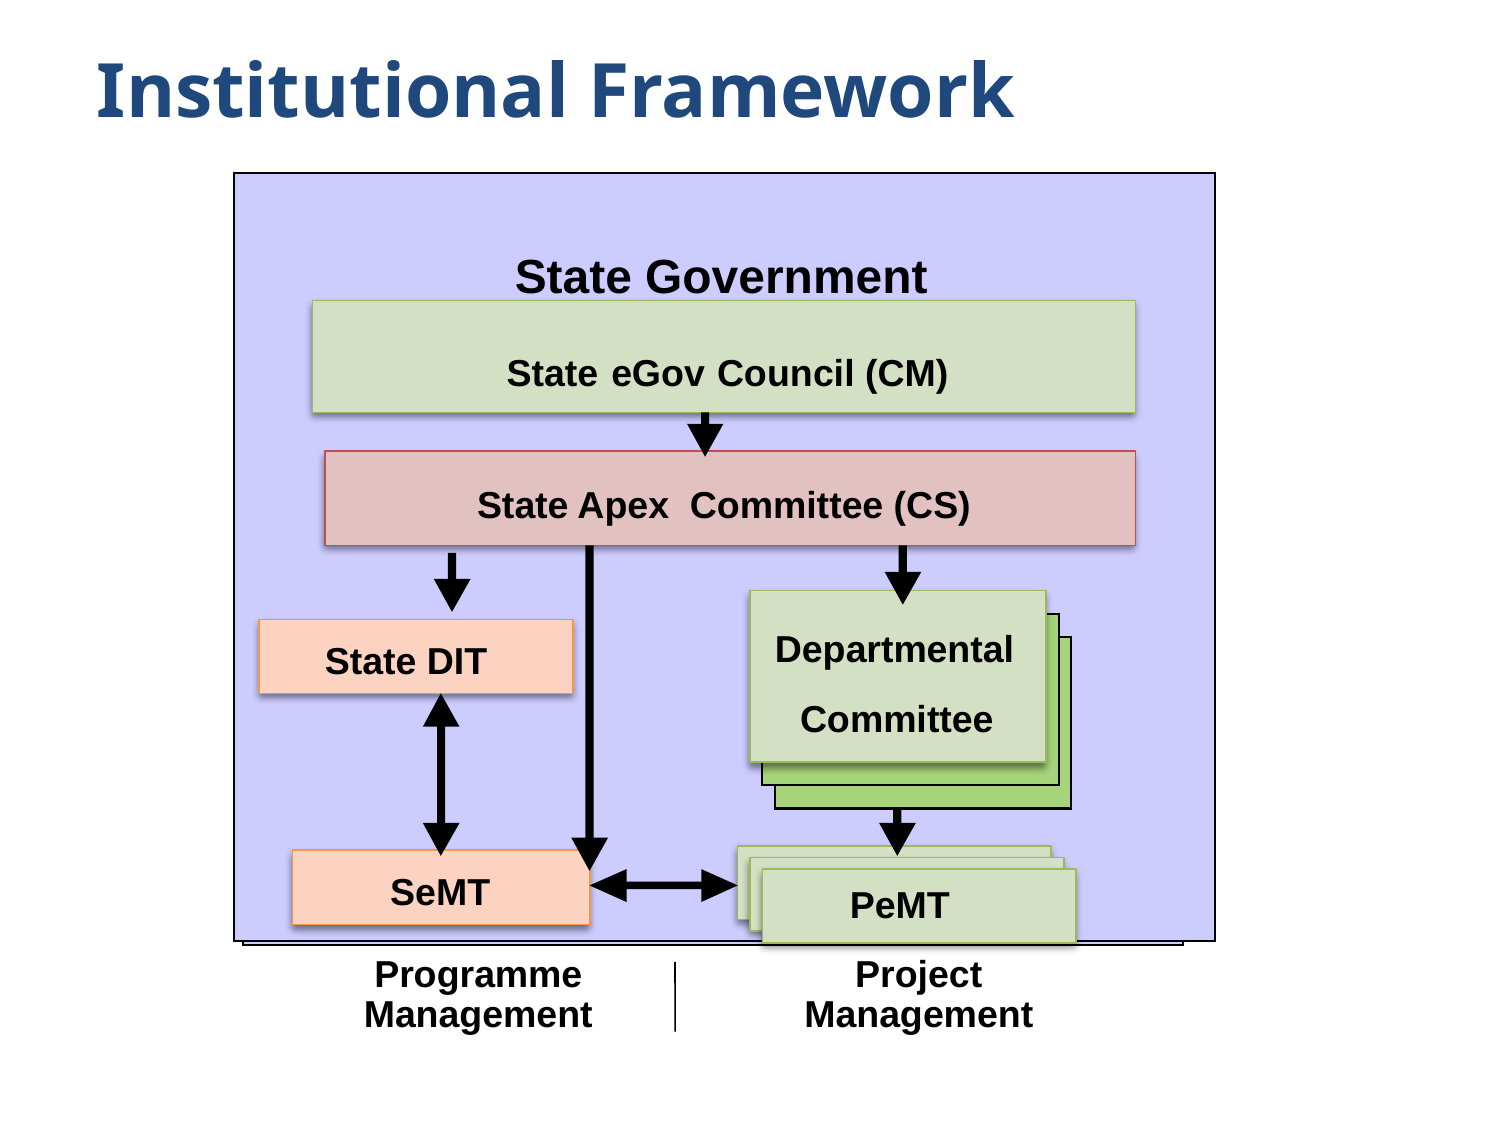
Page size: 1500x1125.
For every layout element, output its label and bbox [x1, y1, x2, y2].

text_box [81, 37, 1500, 1049]
